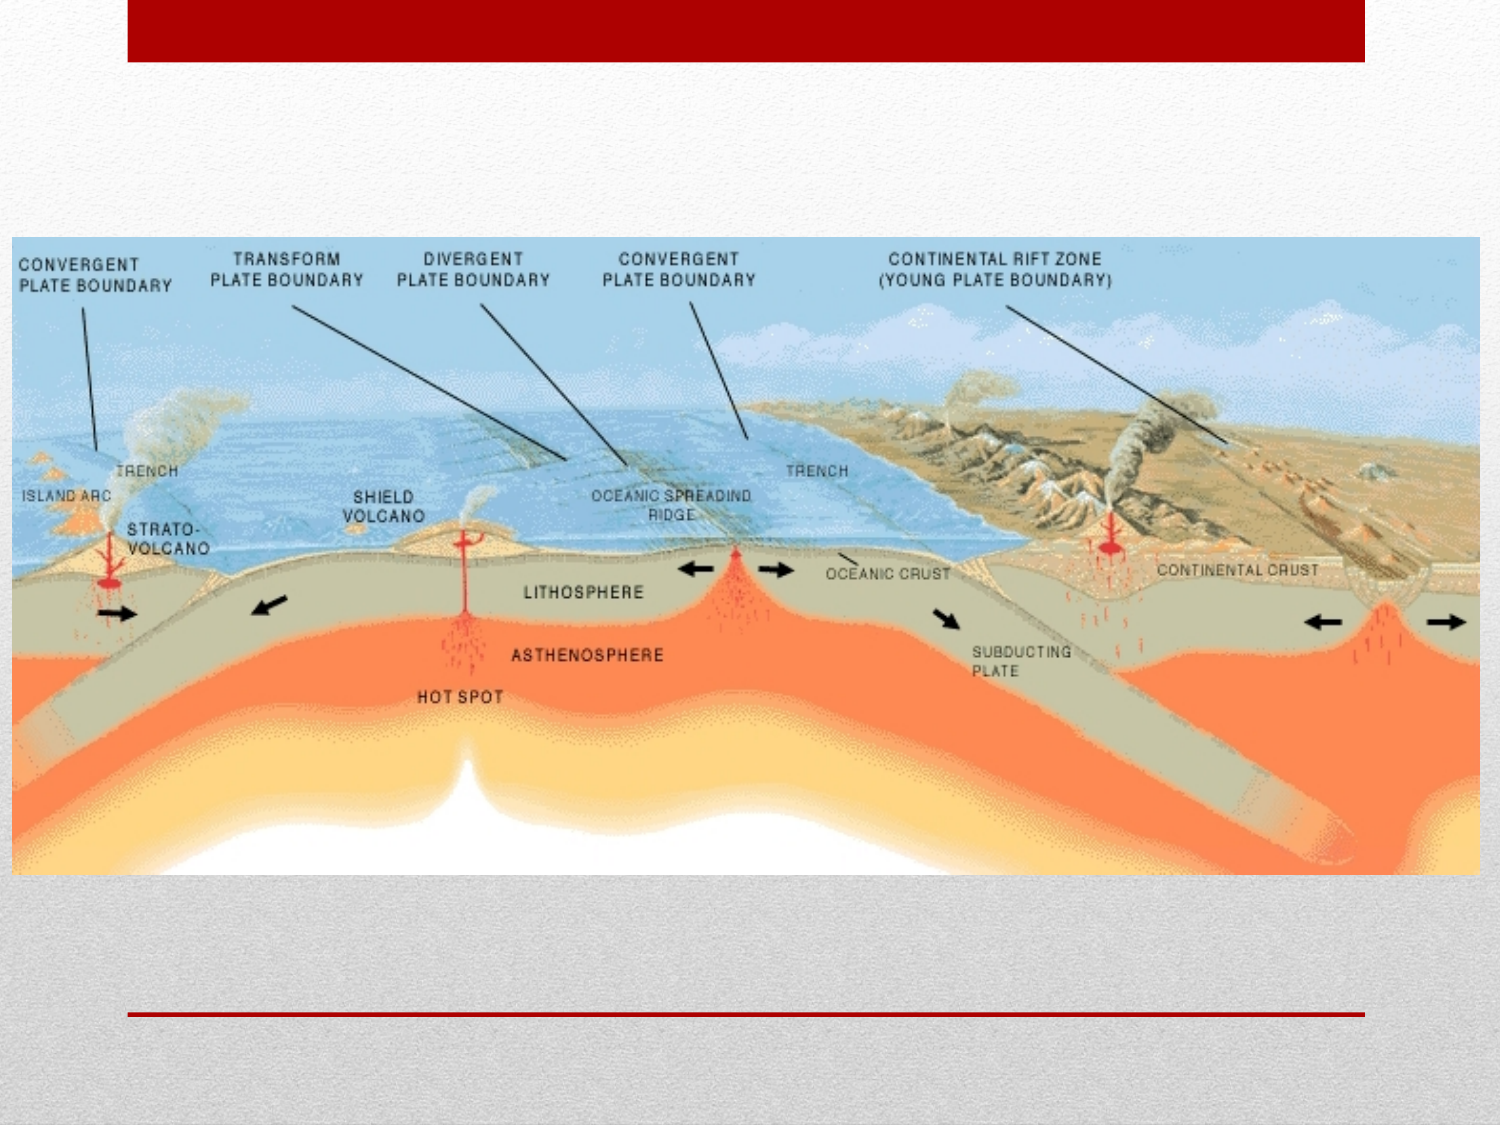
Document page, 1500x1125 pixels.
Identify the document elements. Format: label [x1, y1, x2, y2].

picture [11, 236, 1481, 876]
